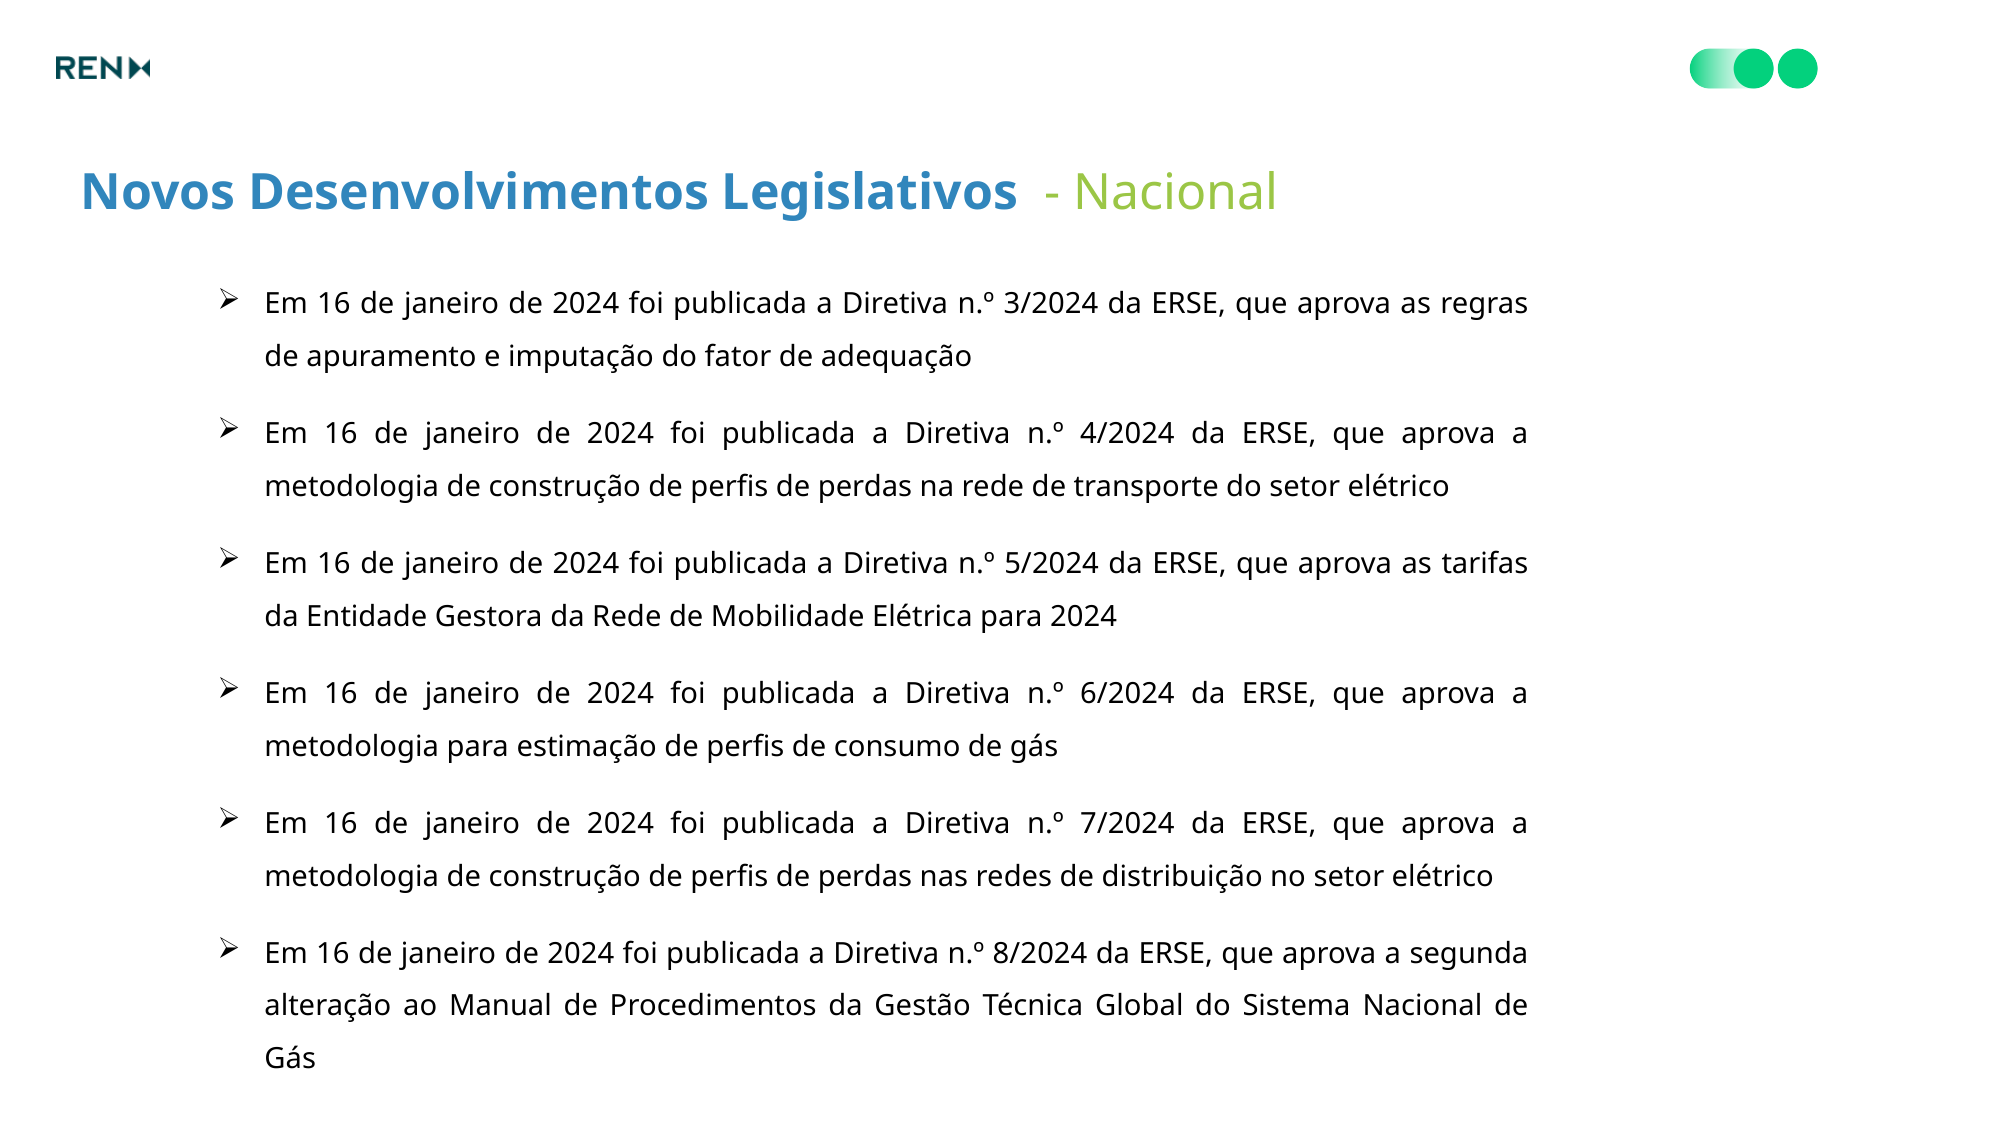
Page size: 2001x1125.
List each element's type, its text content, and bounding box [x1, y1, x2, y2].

text_box Em 16 de janeiro de 2024 foi publicada a Diretiva n.º 3/2024 da ERSE, que aprova as regras de apuramento e imputação do fator de adequação Em 16 de janeiro de 2024 foi publicada a Diretiva n.º 4/2024 da ERSE, que aprova a metodologia de construção de perfis de perdas na rede de transporte do setor elétrico Em 16 de janeiro de 2024 foi publicada a Diretiva n.º 5/2024 da ERSE, que aprova as tarifas da Entidade Gestora da Rede de Mobilidade Elétrica para 2024 Em 16 de janeiro de 2024 foi publicada a Diretiva n.º 6/2024 da ERSE, que aprova a metodologia para estimação de perfis de consumo de gás Em 16 de janeiro de 2024 foi publicada a Diretiva n.º 7/2024 da ERSE, que aprova a metodologia de construção de perfis de perdas nas redes de distribuição no setor elétrico Em 16 de janeiro de 2024 foi publicada a Diretiva n.º 8/2024 da ERSE, que aprova a segunda alteração ao Manual de Procedimentos da Gestão Técnica Global do Sistema Nacional de Gás [144, 259, 1545, 1125]
picture [1677, 35, 1825, 92]
text_box Novos Desenvolvimentos Legislativos - Nacional [65, 146, 1339, 227]
